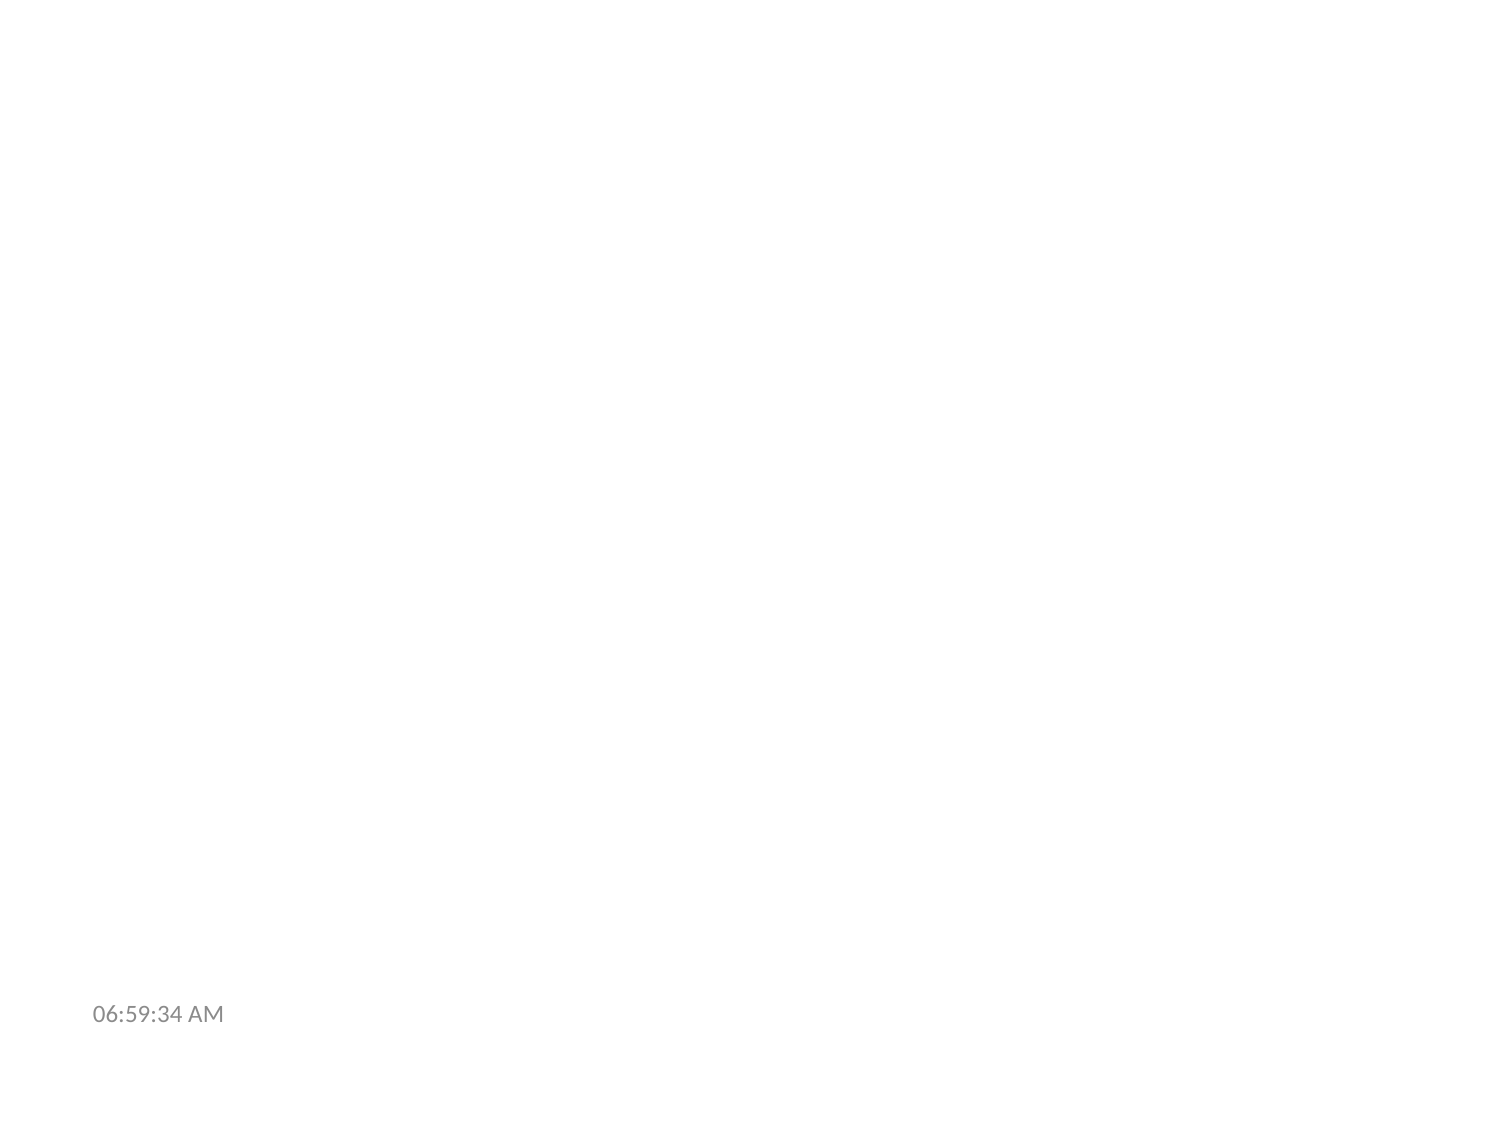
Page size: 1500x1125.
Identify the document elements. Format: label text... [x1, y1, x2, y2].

text_box 3:35:09 PM [77, 982, 428, 1043]
